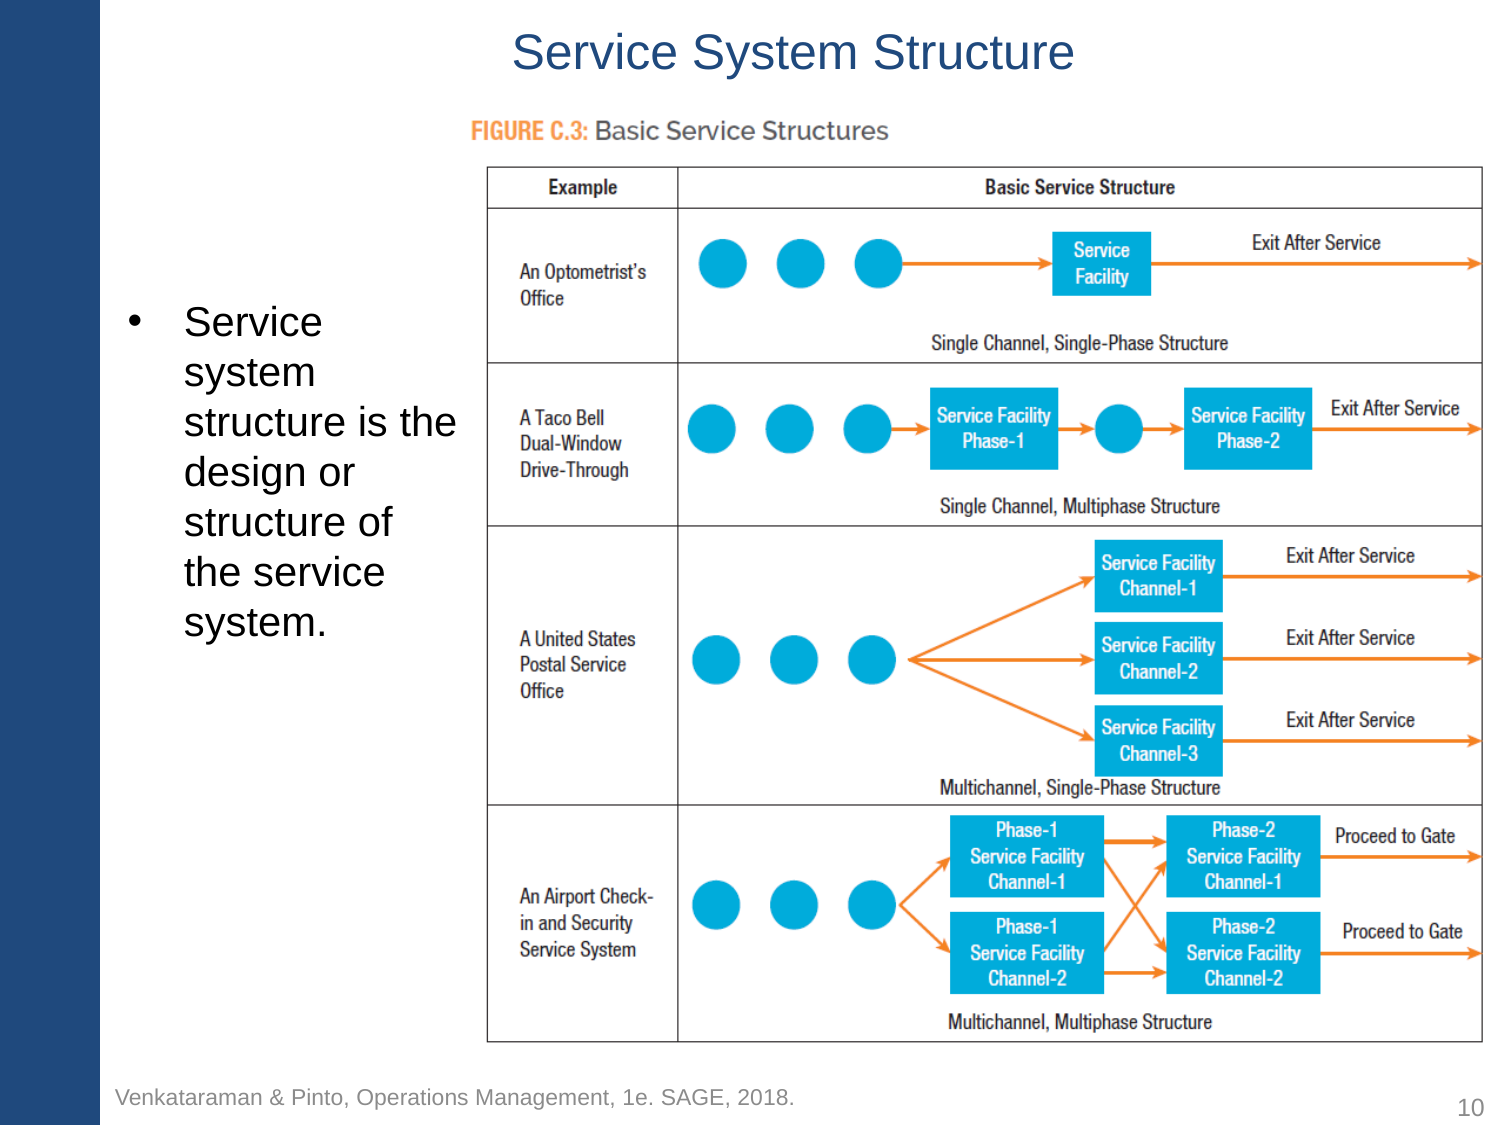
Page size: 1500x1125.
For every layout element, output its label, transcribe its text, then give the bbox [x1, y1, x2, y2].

list Service system structure is the design or structure of the service system. [112, 287, 455, 663]
picture [460, 99, 1500, 1063]
footer Venkataraman & Pinto, Operations Management, 1e. SAGE, 2018. [99, 1074, 1250, 1124]
slide_number 10 [1425, 1087, 1500, 1125]
title Service System Structure [162, 12, 1425, 88]
